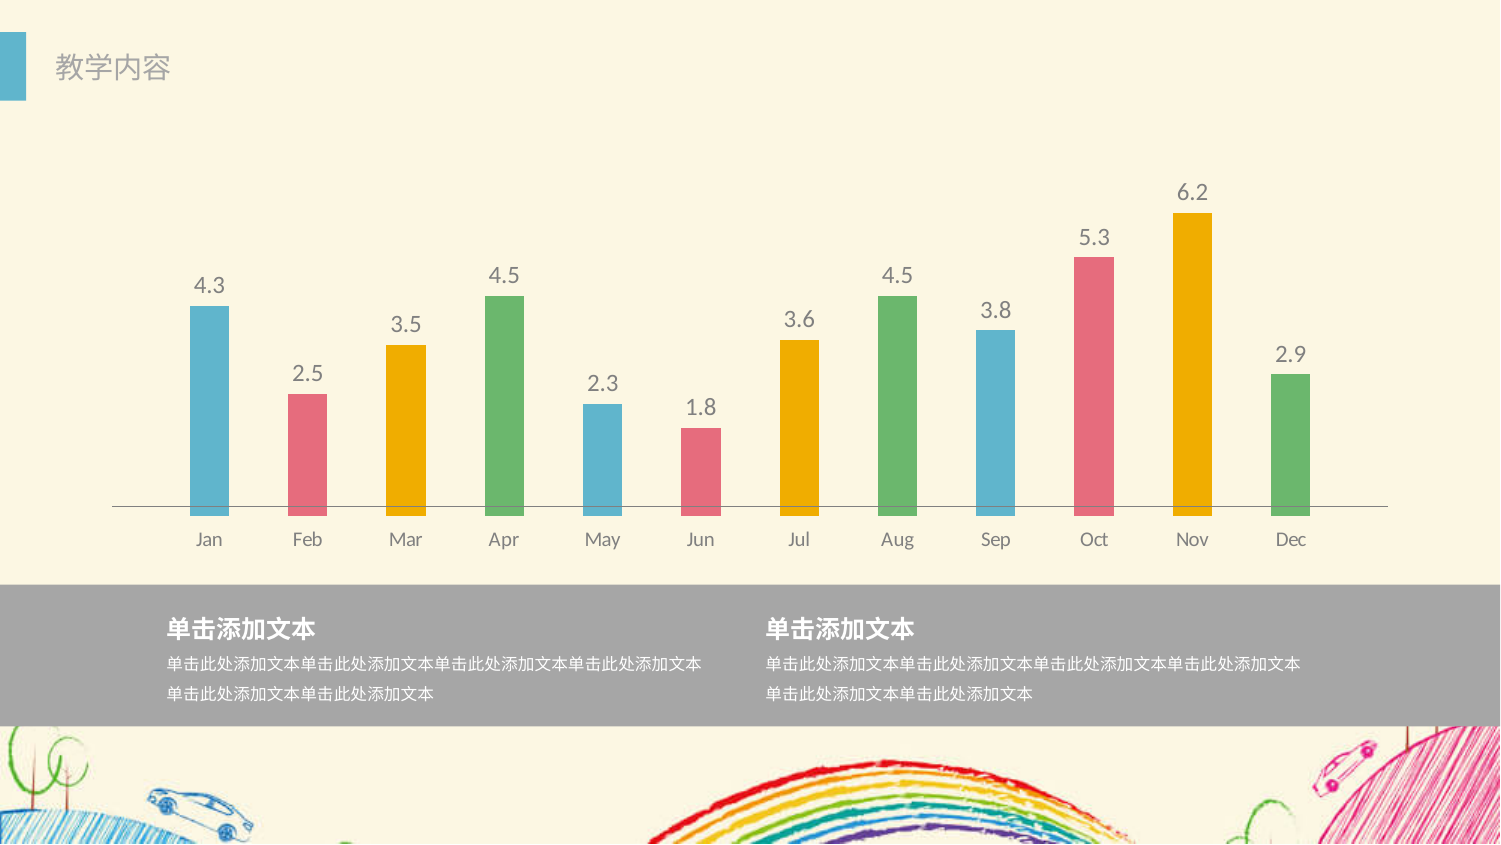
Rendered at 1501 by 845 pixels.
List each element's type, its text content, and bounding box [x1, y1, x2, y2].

text_box [0, 584, 1501, 727]
text_box 单击添加文本 单击此处添加文本单击此处添加文本单击此处添加文本单击此处添加文本 单击此处添加文本单击此处添加文本 [765, 607, 1332, 705]
text_box 单击添加文本 单击此处添加文本单击此处添加文本单击此处添加文本单击此处添加文本 单击此处添加文本单击此处添加文本 [166, 607, 733, 705]
chart [135, 507, 1365, 559]
picture [0, 0, 1500, 584]
picture [0, 727, 1500, 844]
chart [135, 166, 1365, 506]
text_box [0, 31, 27, 102]
text_box 教学内容 [43, 43, 184, 91]
